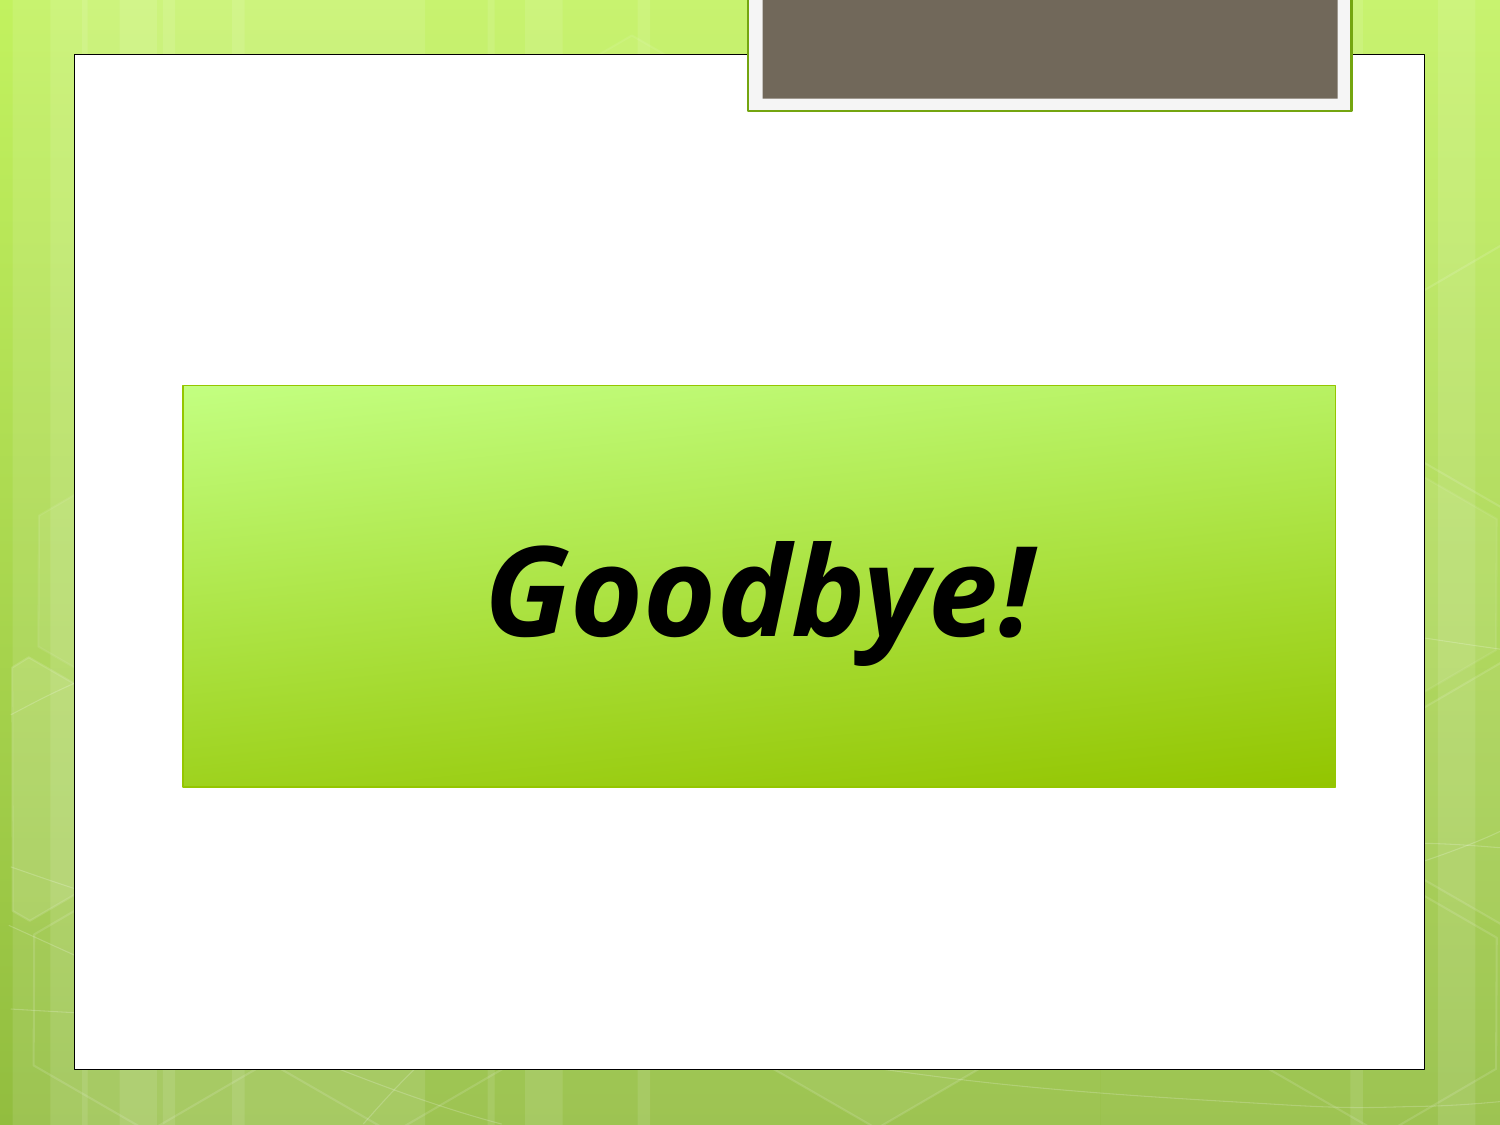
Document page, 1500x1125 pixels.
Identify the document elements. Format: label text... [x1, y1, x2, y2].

title Goodbye! [182, 385, 1336, 788]
